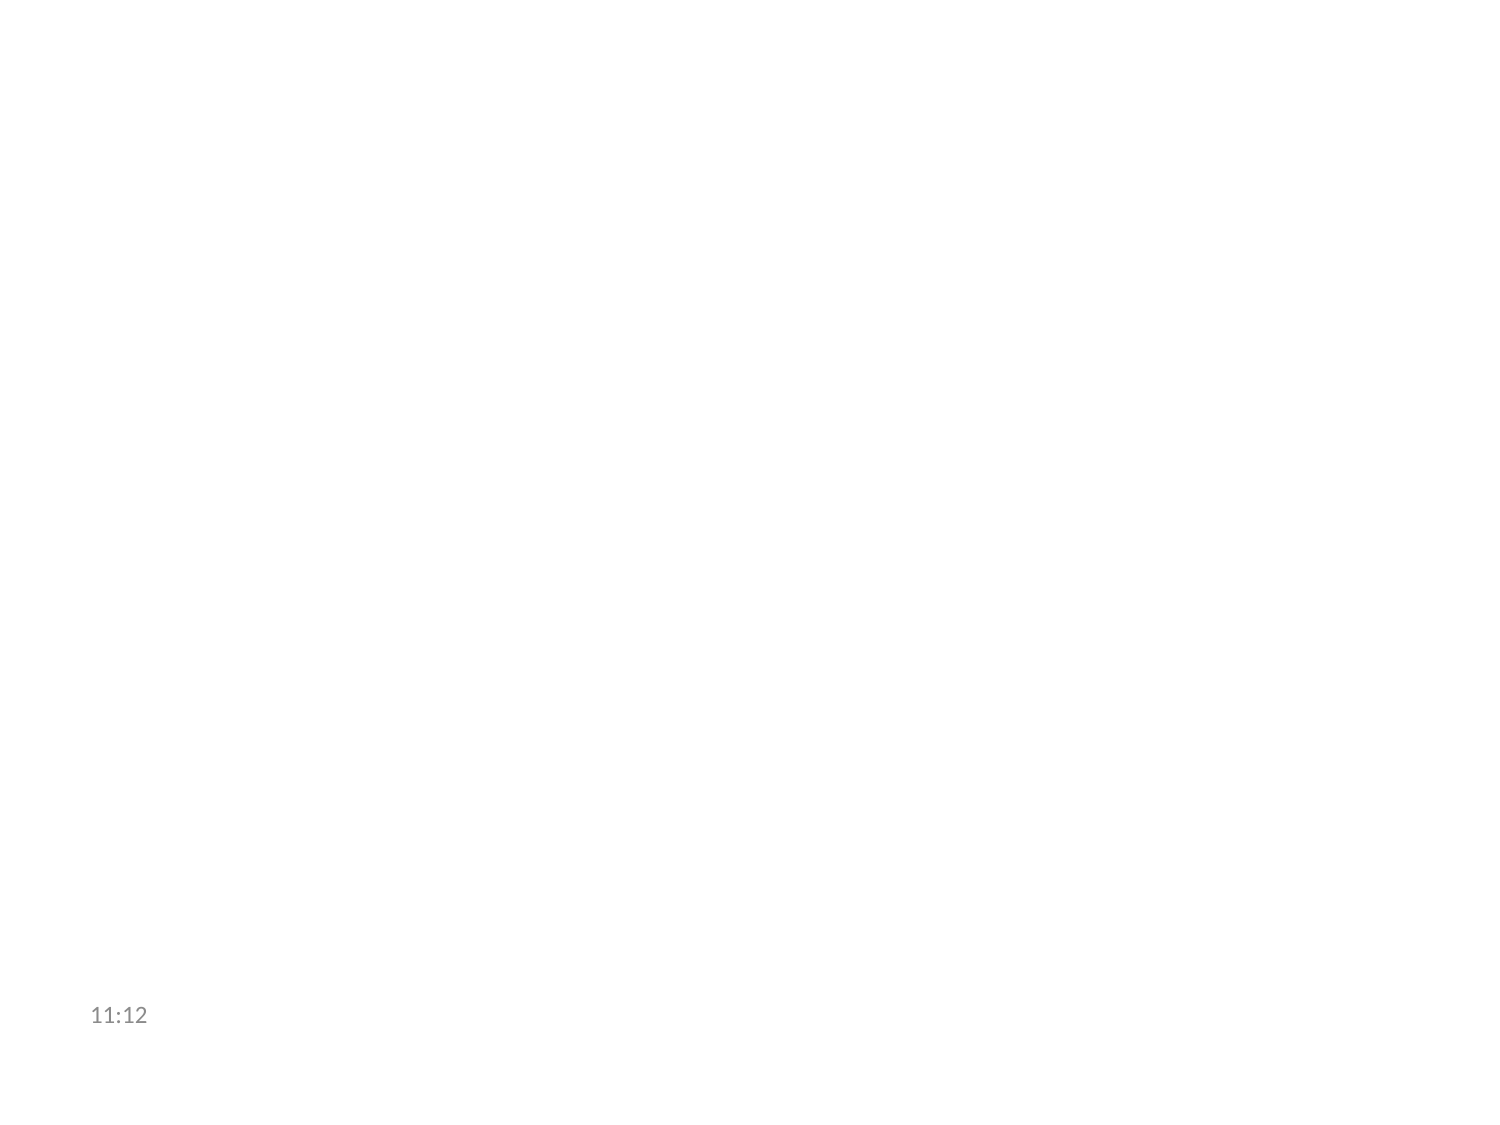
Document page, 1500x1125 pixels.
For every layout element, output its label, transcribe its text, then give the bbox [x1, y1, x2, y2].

text_box 15:35 [75, 983, 425, 1044]
